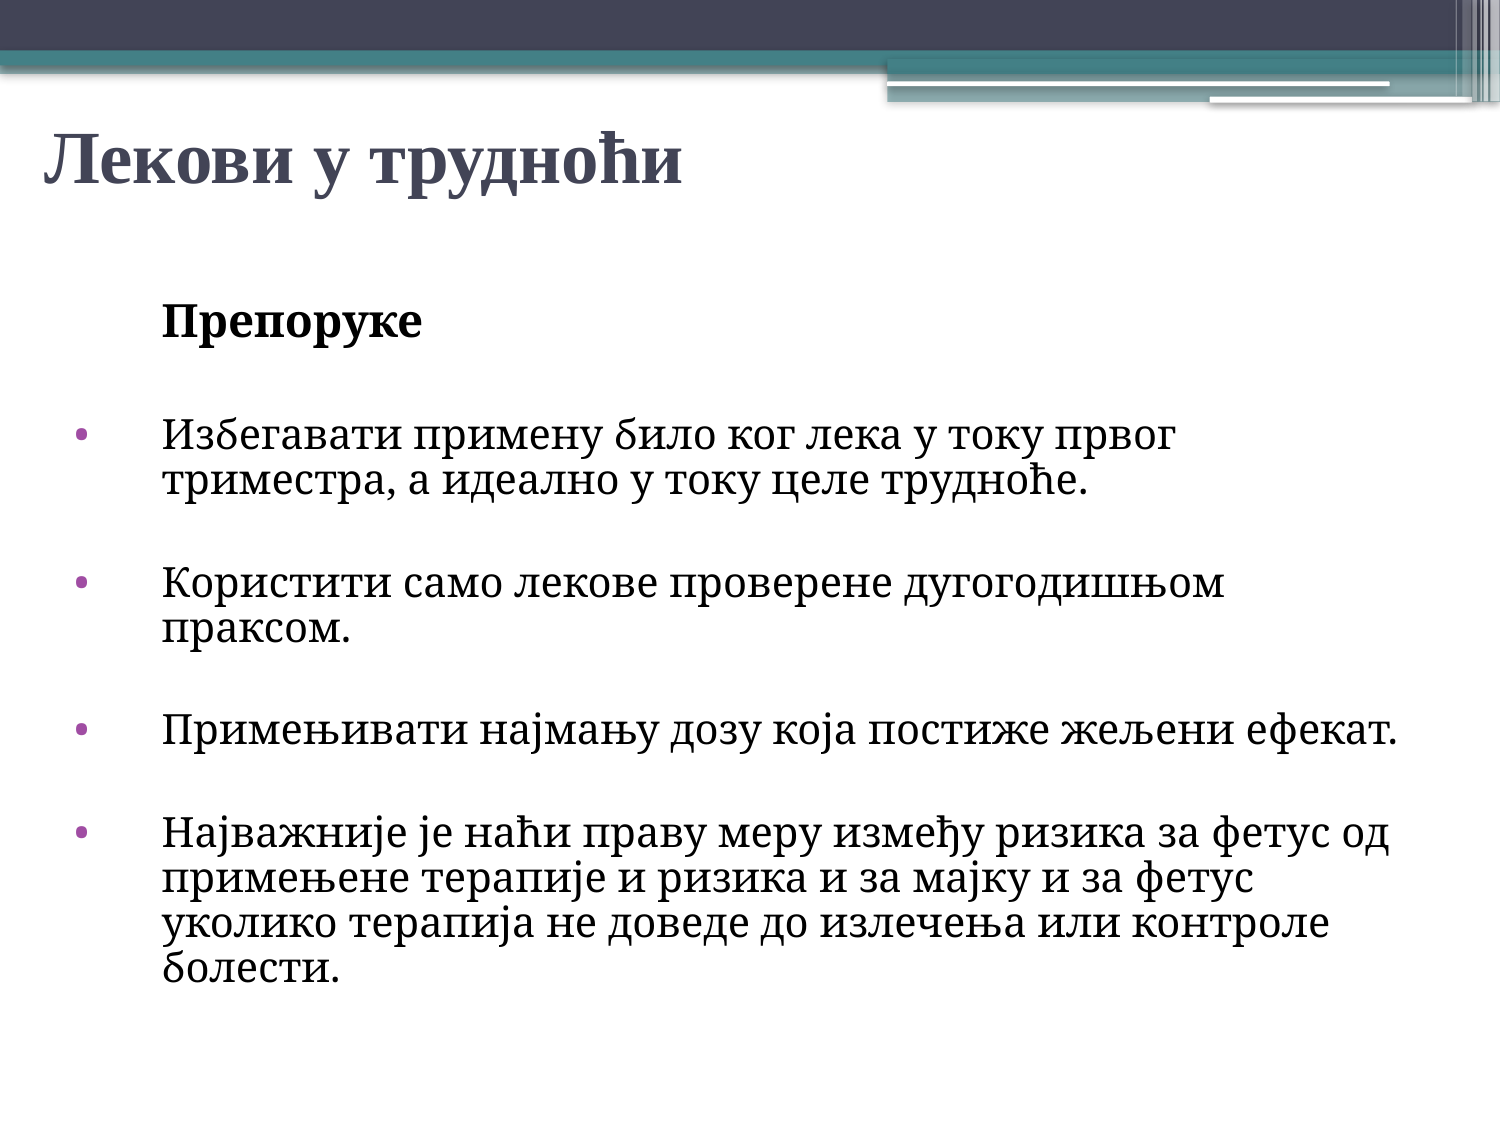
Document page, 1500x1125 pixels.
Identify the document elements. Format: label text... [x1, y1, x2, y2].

title Лекови у трудноћи [29, 66, 1380, 242]
list Препоруке Избегавати примену било ког лека у току првог триместра, а идеално у току целе трудноће. Користити само лекове проверене дугогодишњом праксом. Примењивати најмању дозу која постиже жељени ефекат. Најважније је наћи праву меру између ризика за фетус од примењене терапије и ризика и за мајку и за фетус уколико терапија не доведе до излечења или контроле болести. [41, 289, 1418, 1125]
